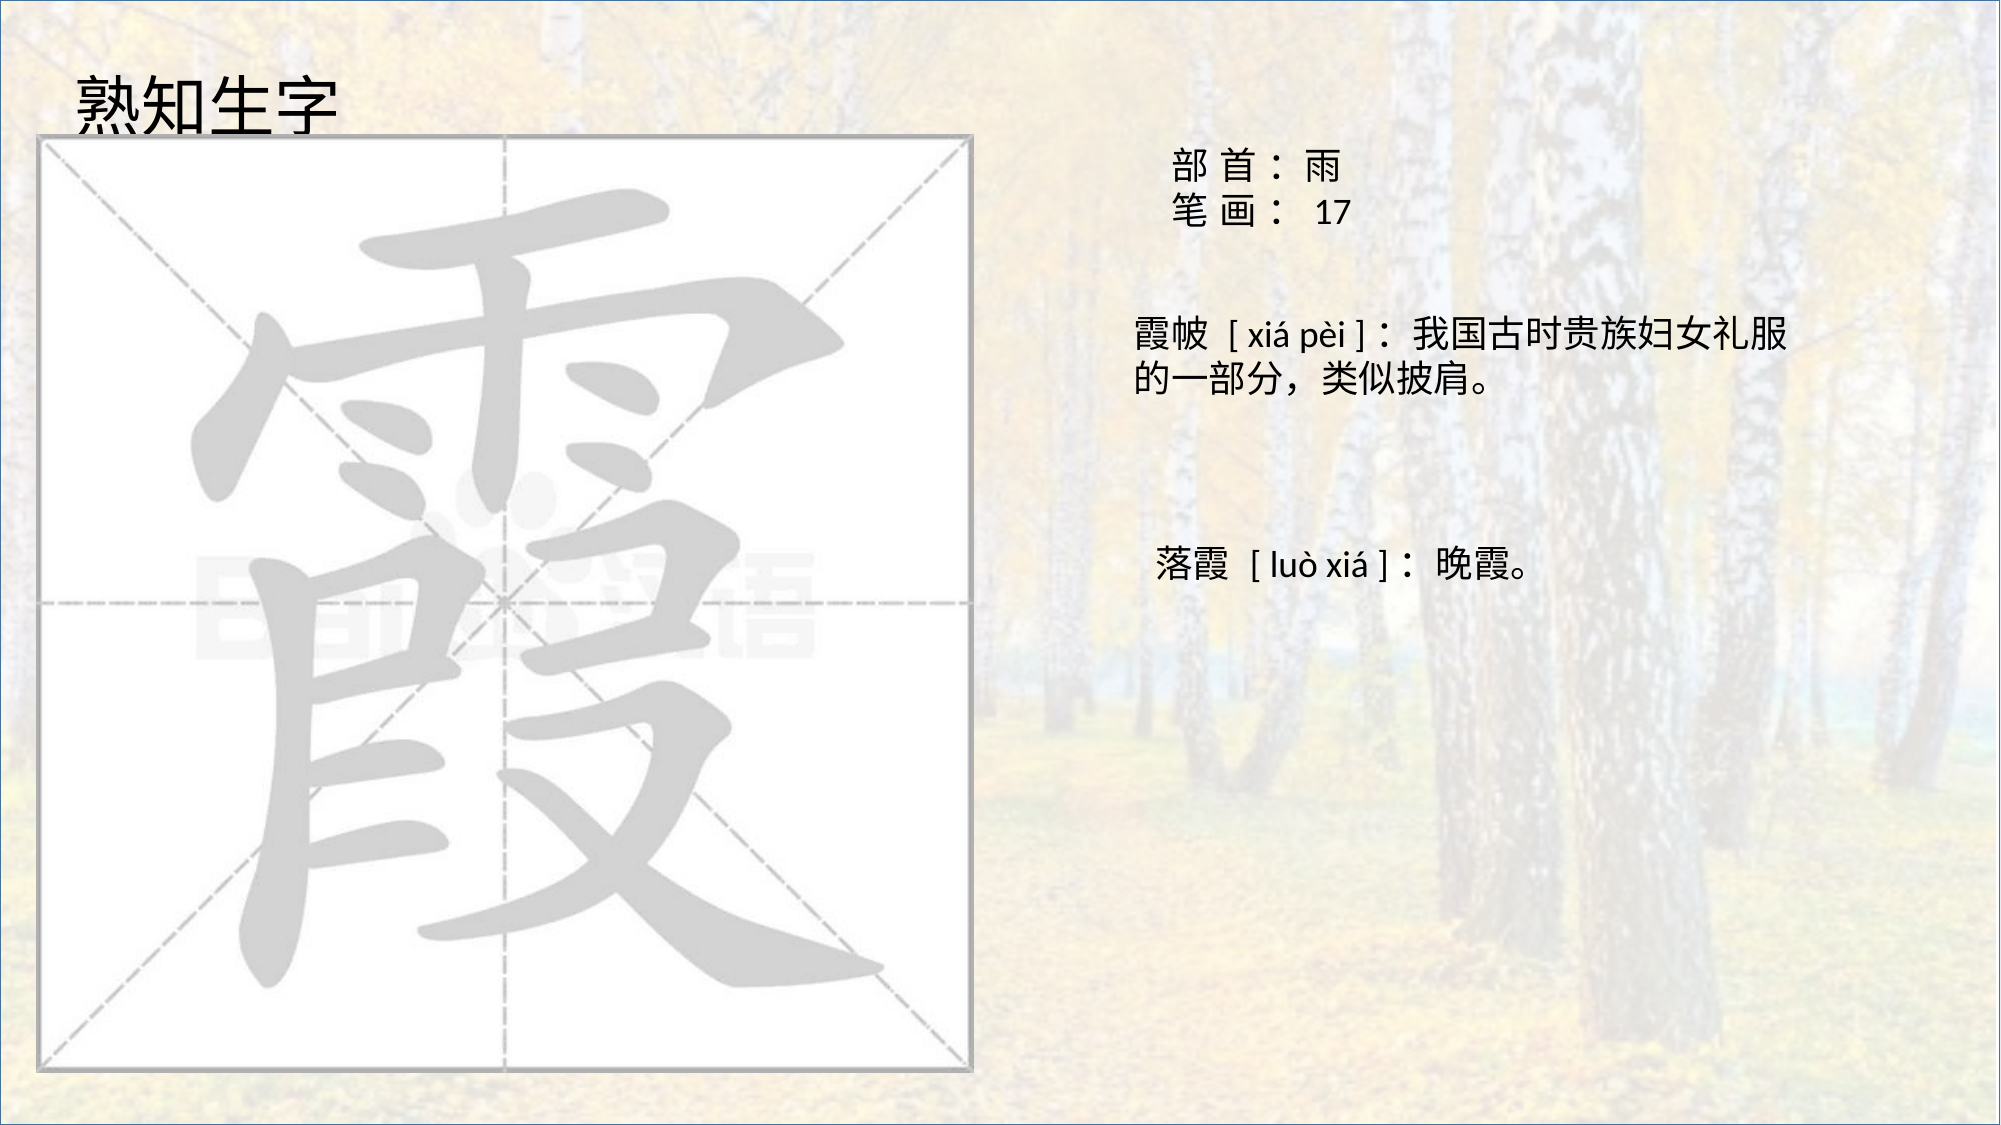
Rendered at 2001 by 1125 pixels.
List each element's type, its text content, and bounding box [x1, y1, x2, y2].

text_box 熟知生字 [60, 57, 1181, 152]
picture [35, 134, 974, 1073]
text_box 部 首 ：雨 笔 画 ：17 [1156, 134, 1574, 240]
text_box 落霞 [ luò xiá ]：晚霞。 [1140, 532, 1558, 592]
text_box 霞帔 [ xiá pèi ]：我国古时贵族妇女礼服的一部分，类似披肩。 [1118, 302, 1816, 408]
